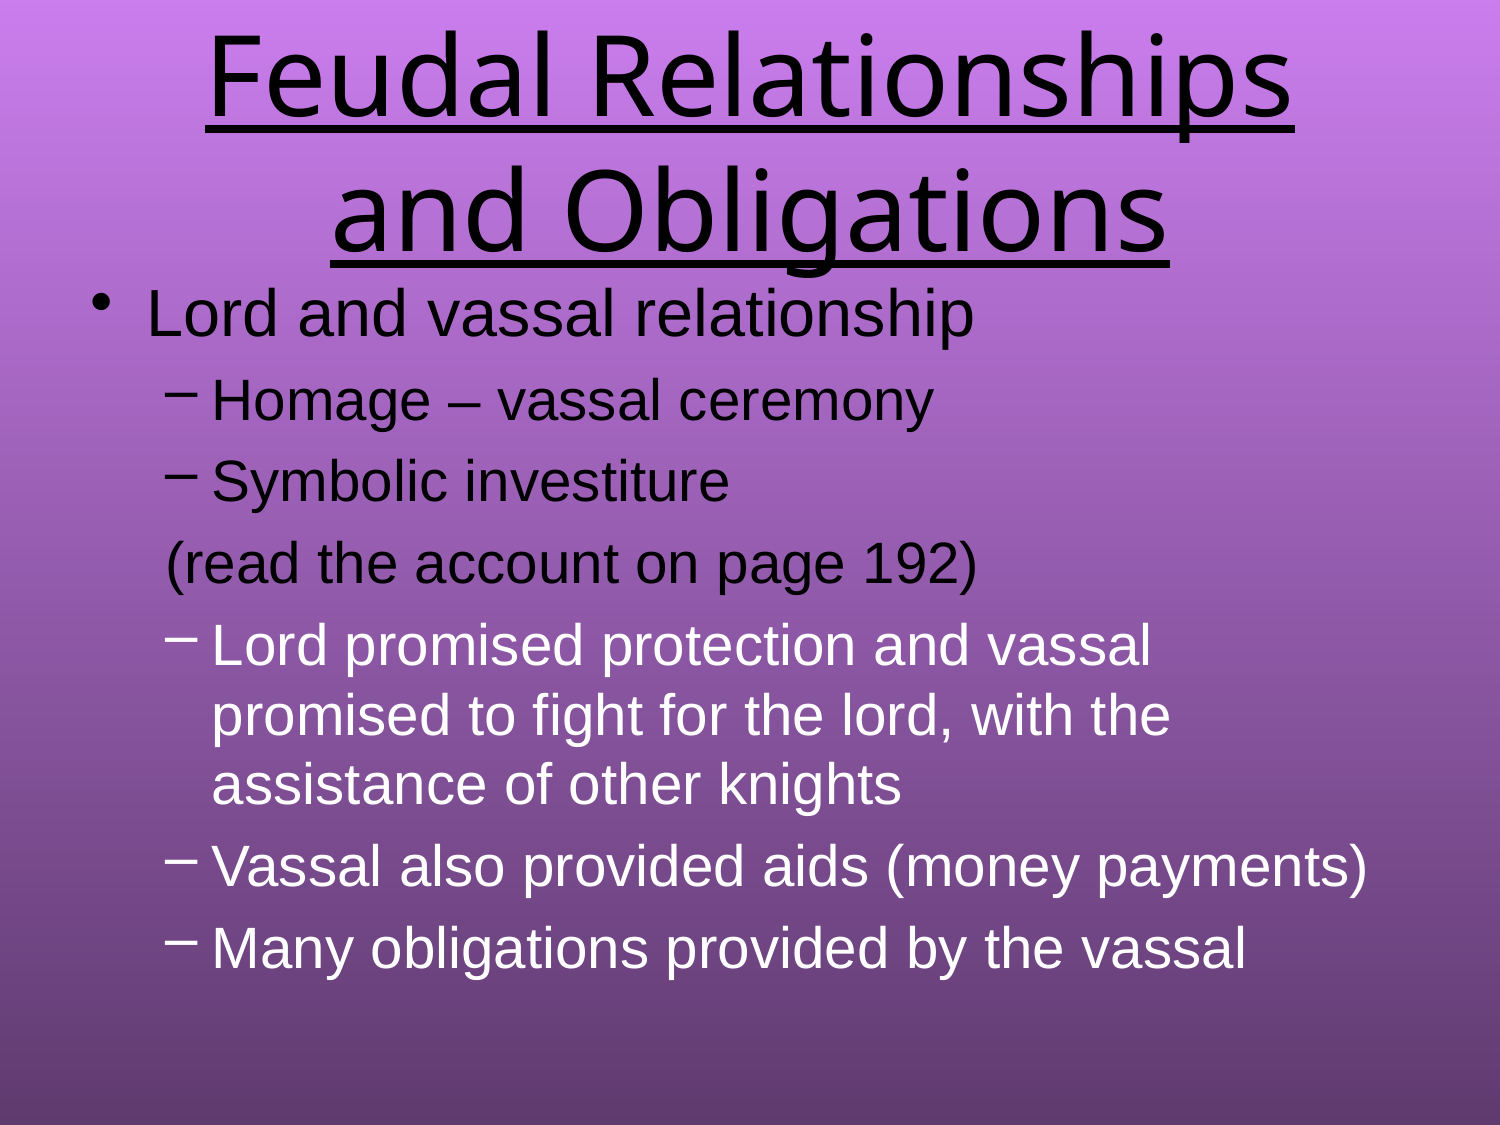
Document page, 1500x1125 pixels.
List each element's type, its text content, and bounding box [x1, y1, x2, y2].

list Lord and vassal relationship Homage – vassal ceremony Symbolic investiture (read the account on page 192) Lord promised protection and vassal promised to fight for the lord, with the assistance of other knights Vassal also provided aids (money payments) Many obligations provided by the vassal [74, 262, 1426, 1006]
title Feudal Relationships and Obligations [74, 44, 1426, 233]
